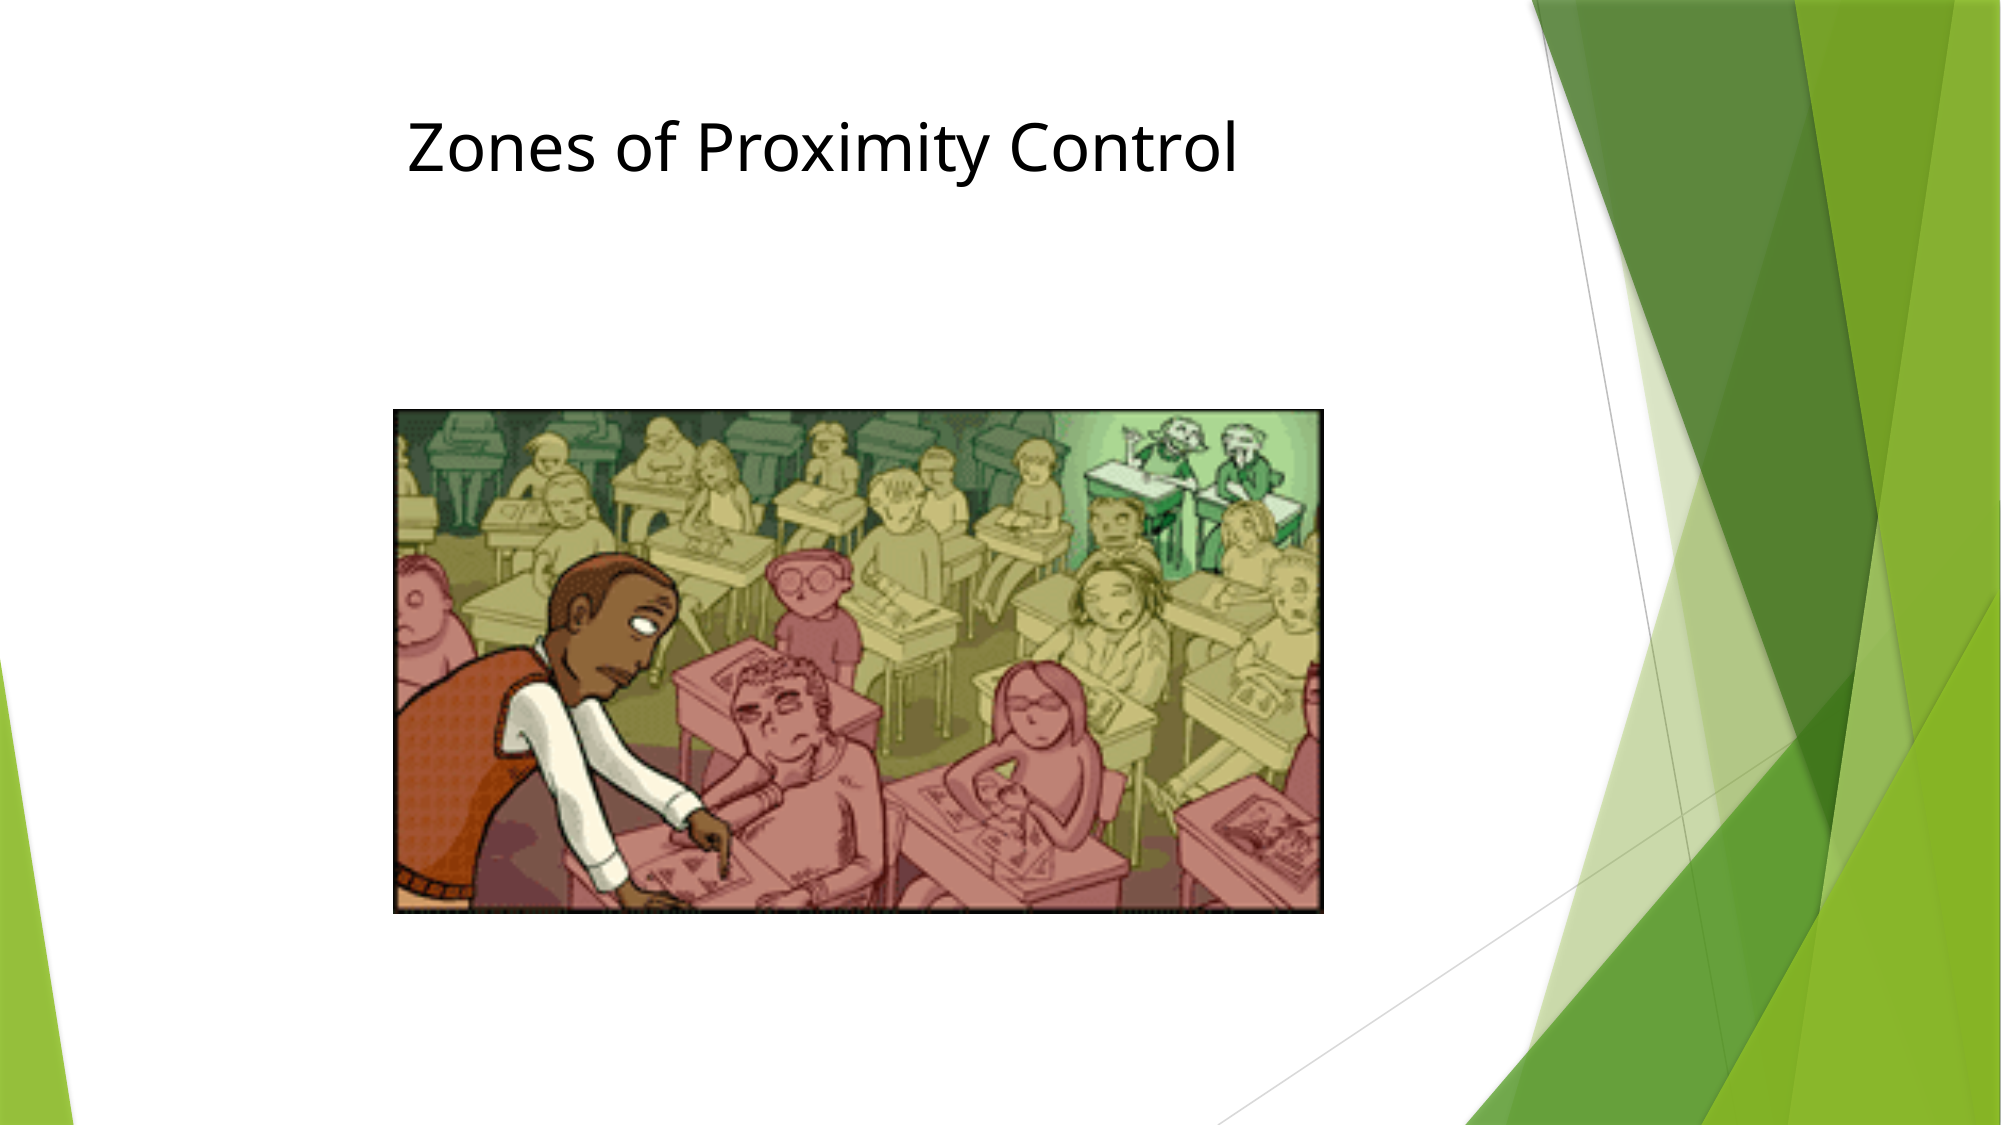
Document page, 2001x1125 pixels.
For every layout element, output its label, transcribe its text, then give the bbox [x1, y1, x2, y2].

text_box Zones of Proximity Control [393, 97, 1535, 193]
picture [392, 409, 1325, 914]
